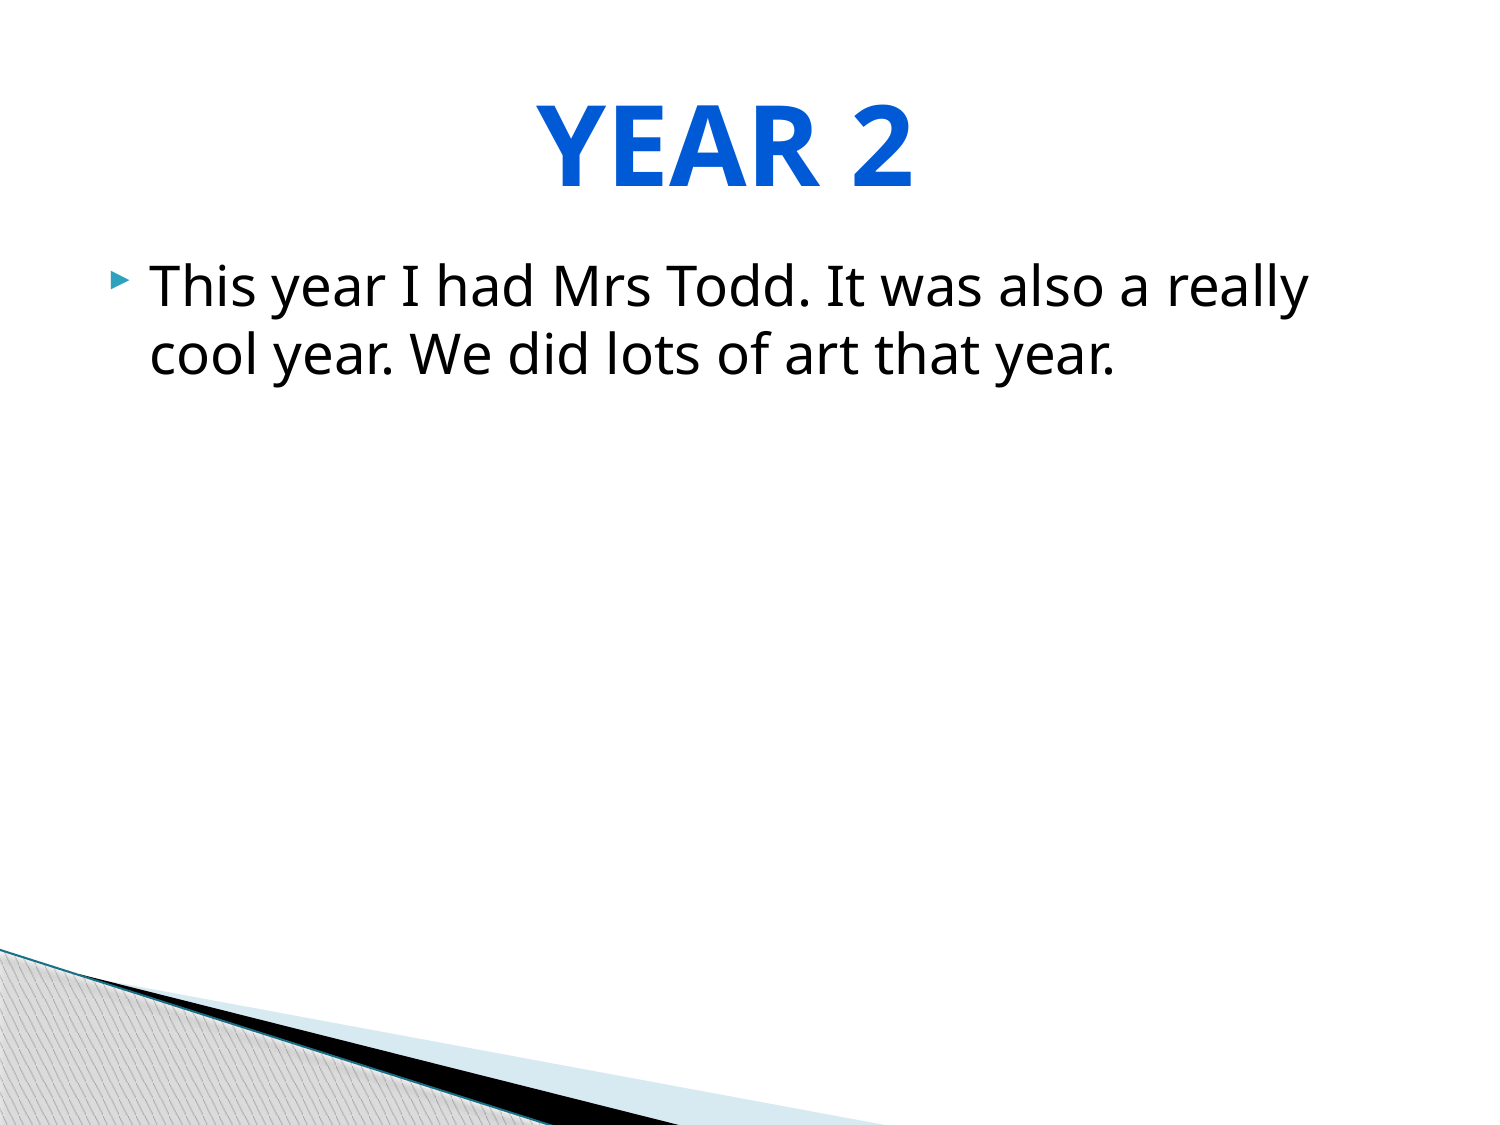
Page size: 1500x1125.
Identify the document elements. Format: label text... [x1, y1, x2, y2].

text_box Year 2 [520, 66, 930, 217]
list This year I had Mrs Todd. It was also a really cool year. We did lots of art that year. [75, 243, 1425, 986]
